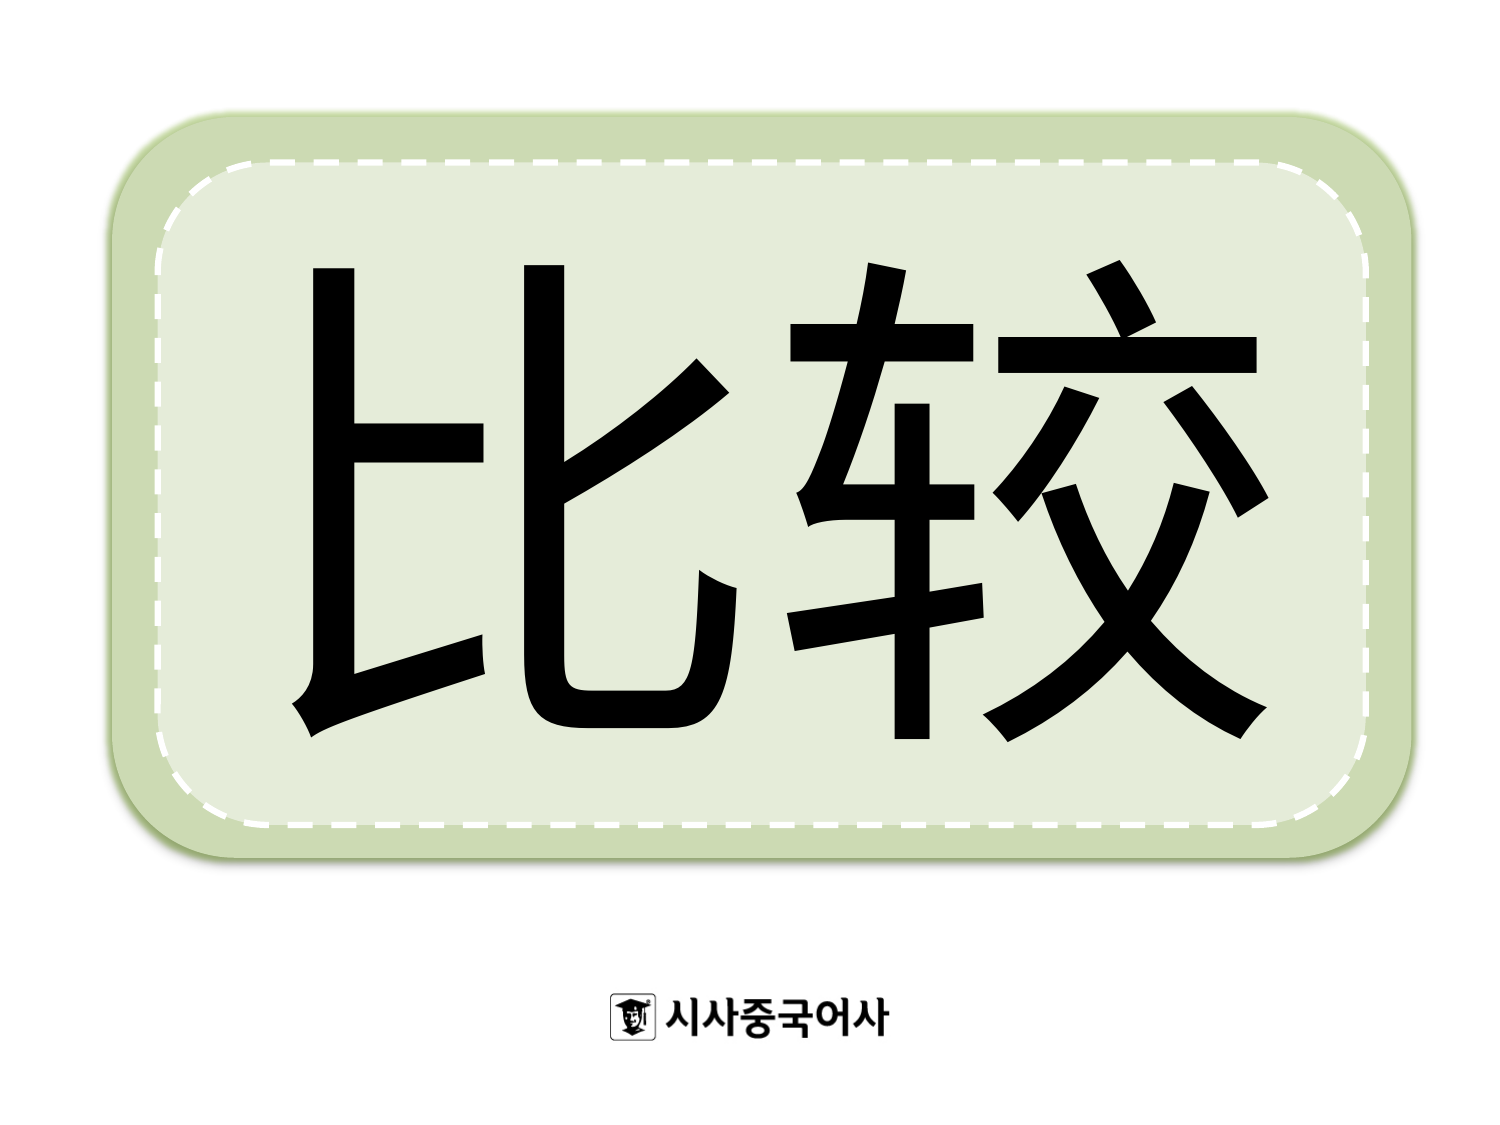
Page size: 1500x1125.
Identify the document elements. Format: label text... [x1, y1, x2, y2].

picture [602, 987, 898, 1047]
text_box 比较 [162, 160, 1371, 824]
